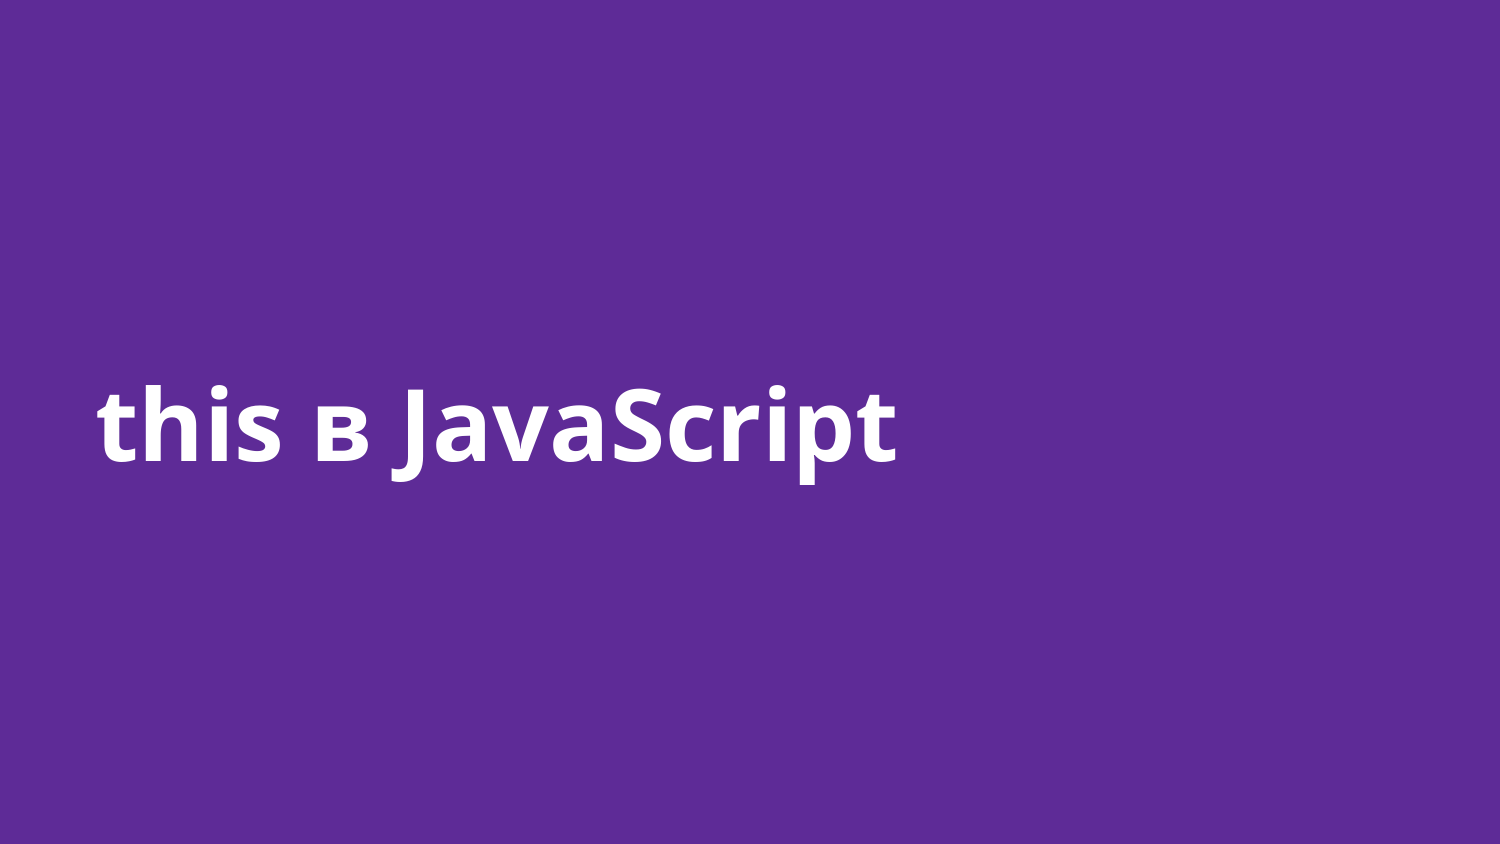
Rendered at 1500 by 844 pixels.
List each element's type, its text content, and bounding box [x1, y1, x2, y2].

title this в JavaScript [80, 86, 1000, 758]
